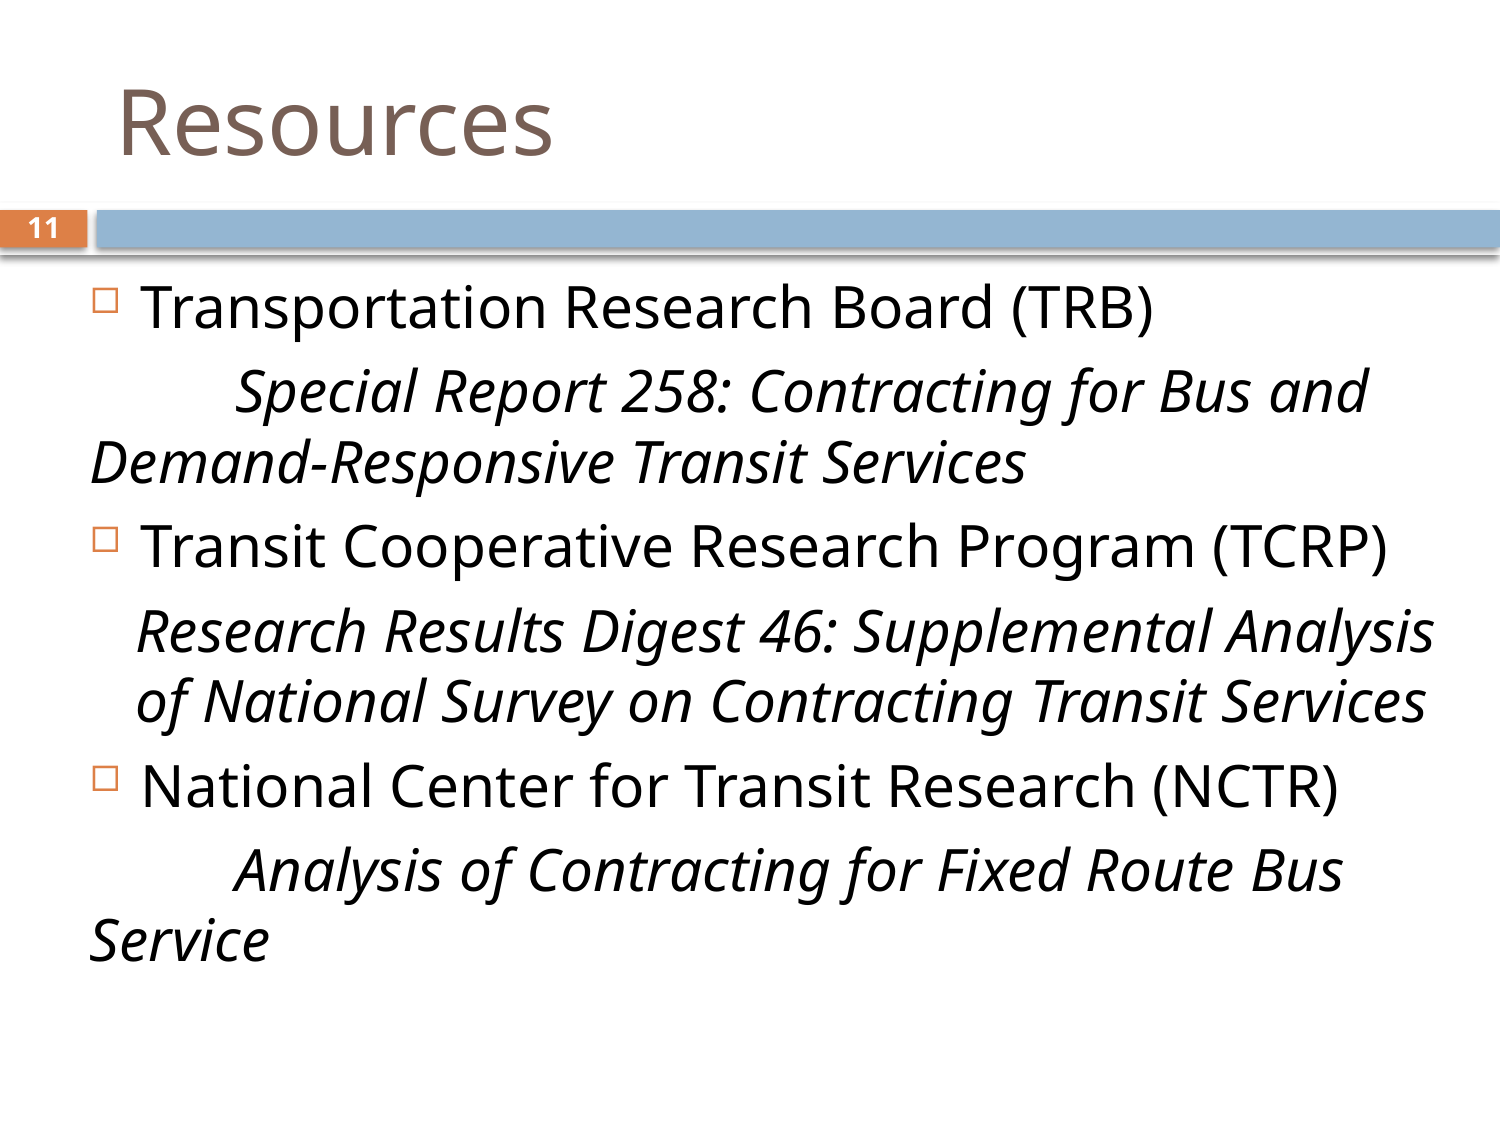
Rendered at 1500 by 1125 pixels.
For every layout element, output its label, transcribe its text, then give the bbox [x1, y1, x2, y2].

title Resources [100, 37, 1438, 200]
slide_number 11 [0, 208, 88, 249]
list Transportation Research Board (TRB) Special Report 258: Contracting for Bus and Demand-Responsive Transit Services Transit Cooperative Research Program (TCRP) Research Results Digest 46: Supplemental Analysis of National Survey on Contracting Transit Services National Center for Transit Research (NCTR) Analysis of Contracting for Fixed Route Bus Service [75, 262, 1463, 1000]
